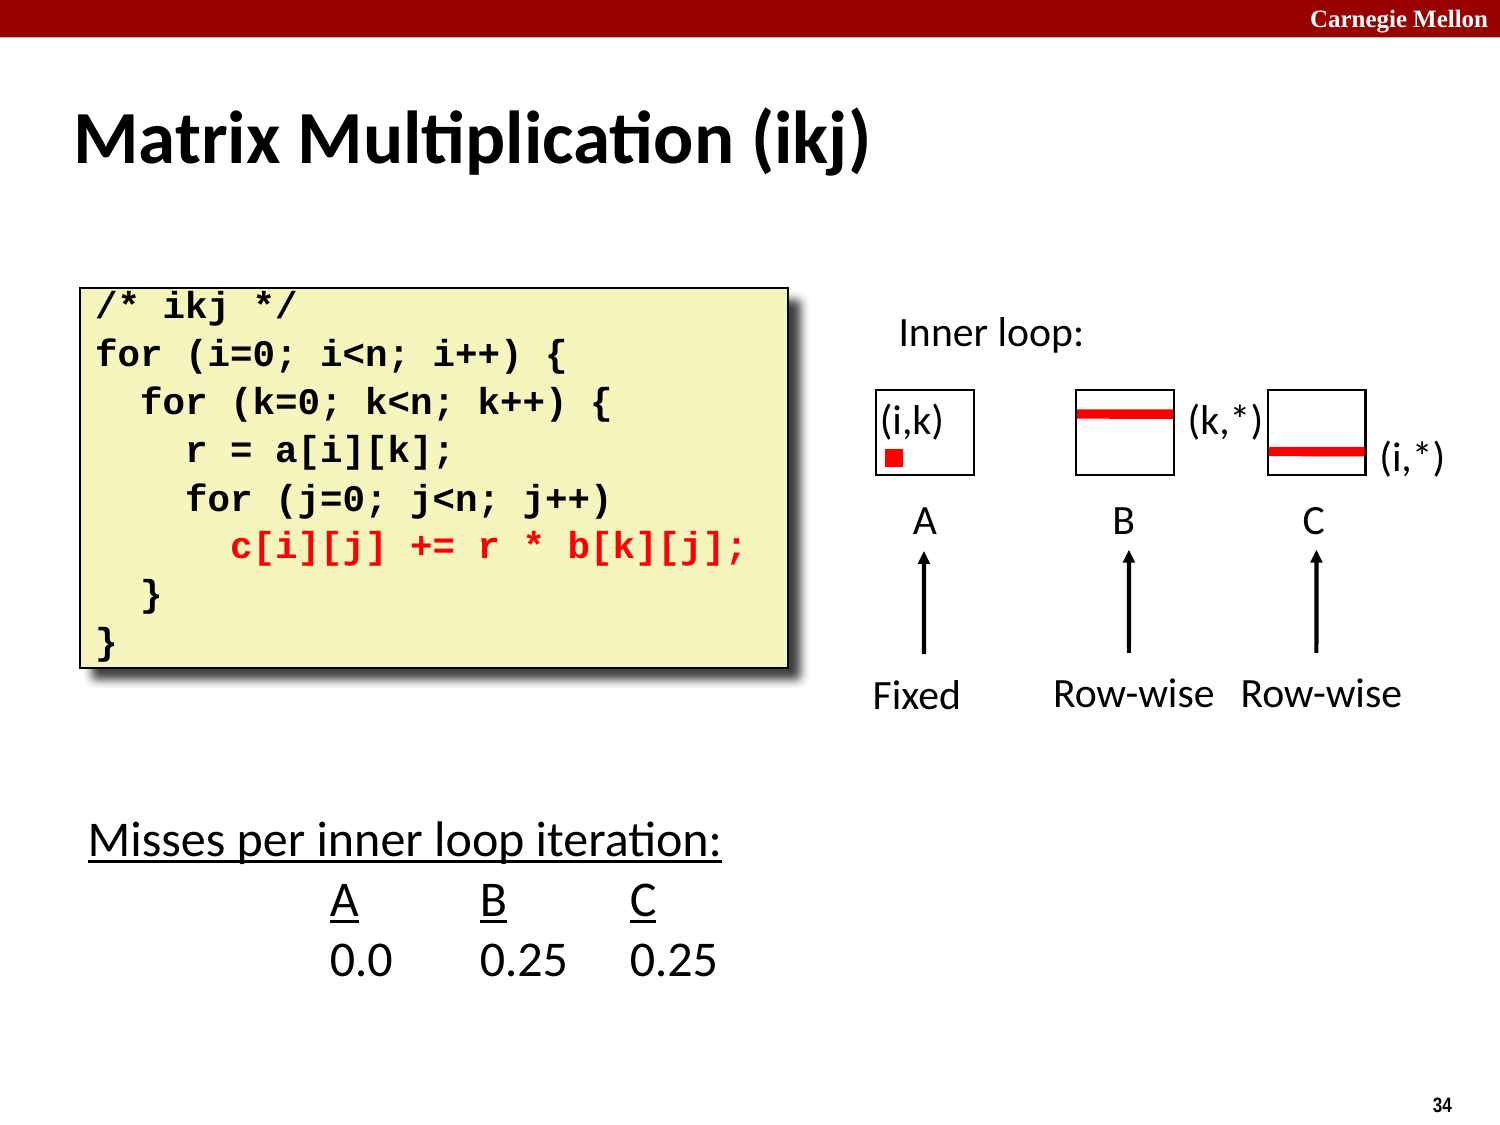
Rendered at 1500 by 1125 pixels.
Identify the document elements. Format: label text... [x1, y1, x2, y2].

text_box (i,*) [1364, 422, 1461, 488]
text_box Misses per inner loop iteration: A B C 0.0 0.25 0.25 [72, 798, 925, 1000]
text_box Row-wise [1225, 658, 1418, 724]
text_box [1122, 549, 1136, 653]
text_box [1267, 390, 1366, 476]
text_box [1075, 390, 1174, 476]
text_box C [1287, 485, 1340, 550]
text_box A [898, 485, 953, 550]
text_box (k,*) [1172, 385, 1279, 450]
text_box /* ikj */ for (i=0; i<n; i++) { for (k=0; k<n; k++) { r = a[i][k]; for (j=0; j<n; j++) c[i][j] += r * b[k][j]; } } [80, 288, 789, 669]
text_box [917, 551, 931, 655]
text_box Inner loop: [883, 297, 1100, 363]
text_box [1310, 549, 1323, 653]
text_box B [1097, 485, 1151, 550]
text_box [875, 390, 974, 476]
title Matrix Multiplication (ikj) [58, 71, 1305, 197]
text_box (i,k) [864, 385, 960, 450]
text_box Fixed [857, 660, 977, 725]
text_box [889, 453, 898, 462]
text_box Row-wise [1038, 658, 1225, 724]
